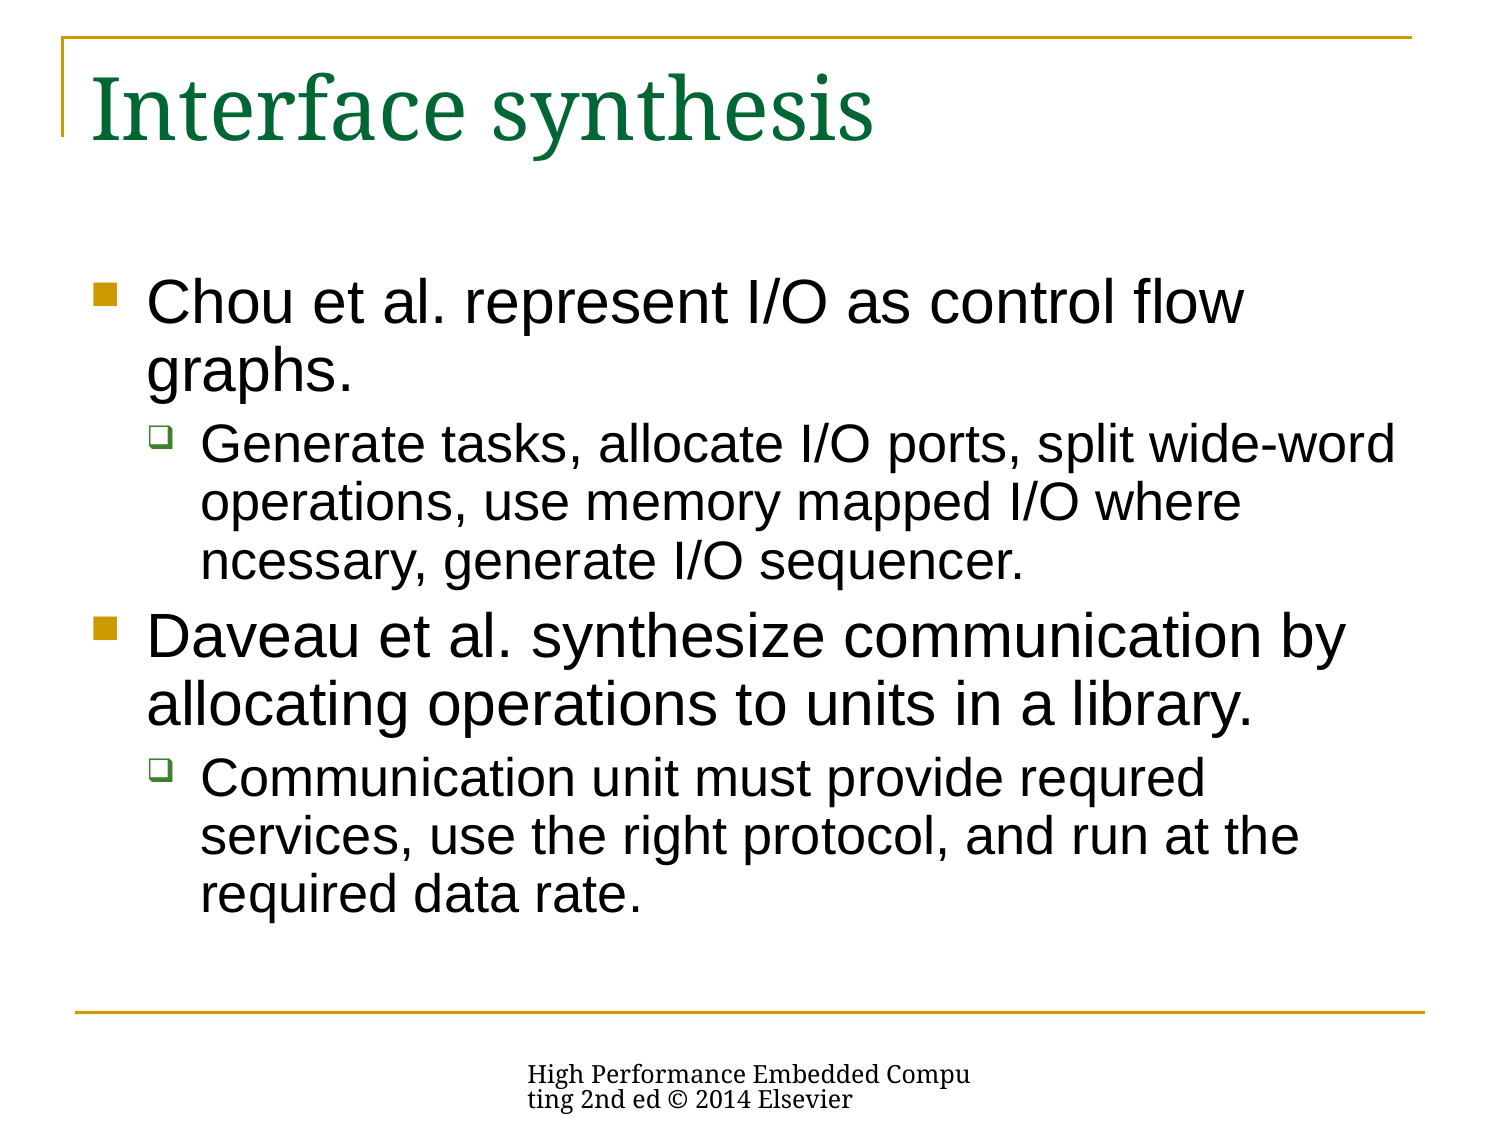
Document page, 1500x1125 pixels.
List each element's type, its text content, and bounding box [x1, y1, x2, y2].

title Interface synthesis [75, 45, 1425, 233]
footer High Performance Embedded Computing 2nd ed © 2014 Elsevier [512, 1025, 988, 1100]
list Chou et al. represent I/O as control flow graphs. Generate tasks, allocate I/O ports, split wide-word operations, use memory mapped I/O where ncessary, generate I/O sequencer. Daveau et al. synthesize communication by allocating operations to units in a library. Communication unit must provide requred services, use the right protocol, and run at the required data rate. [75, 262, 1425, 1006]
